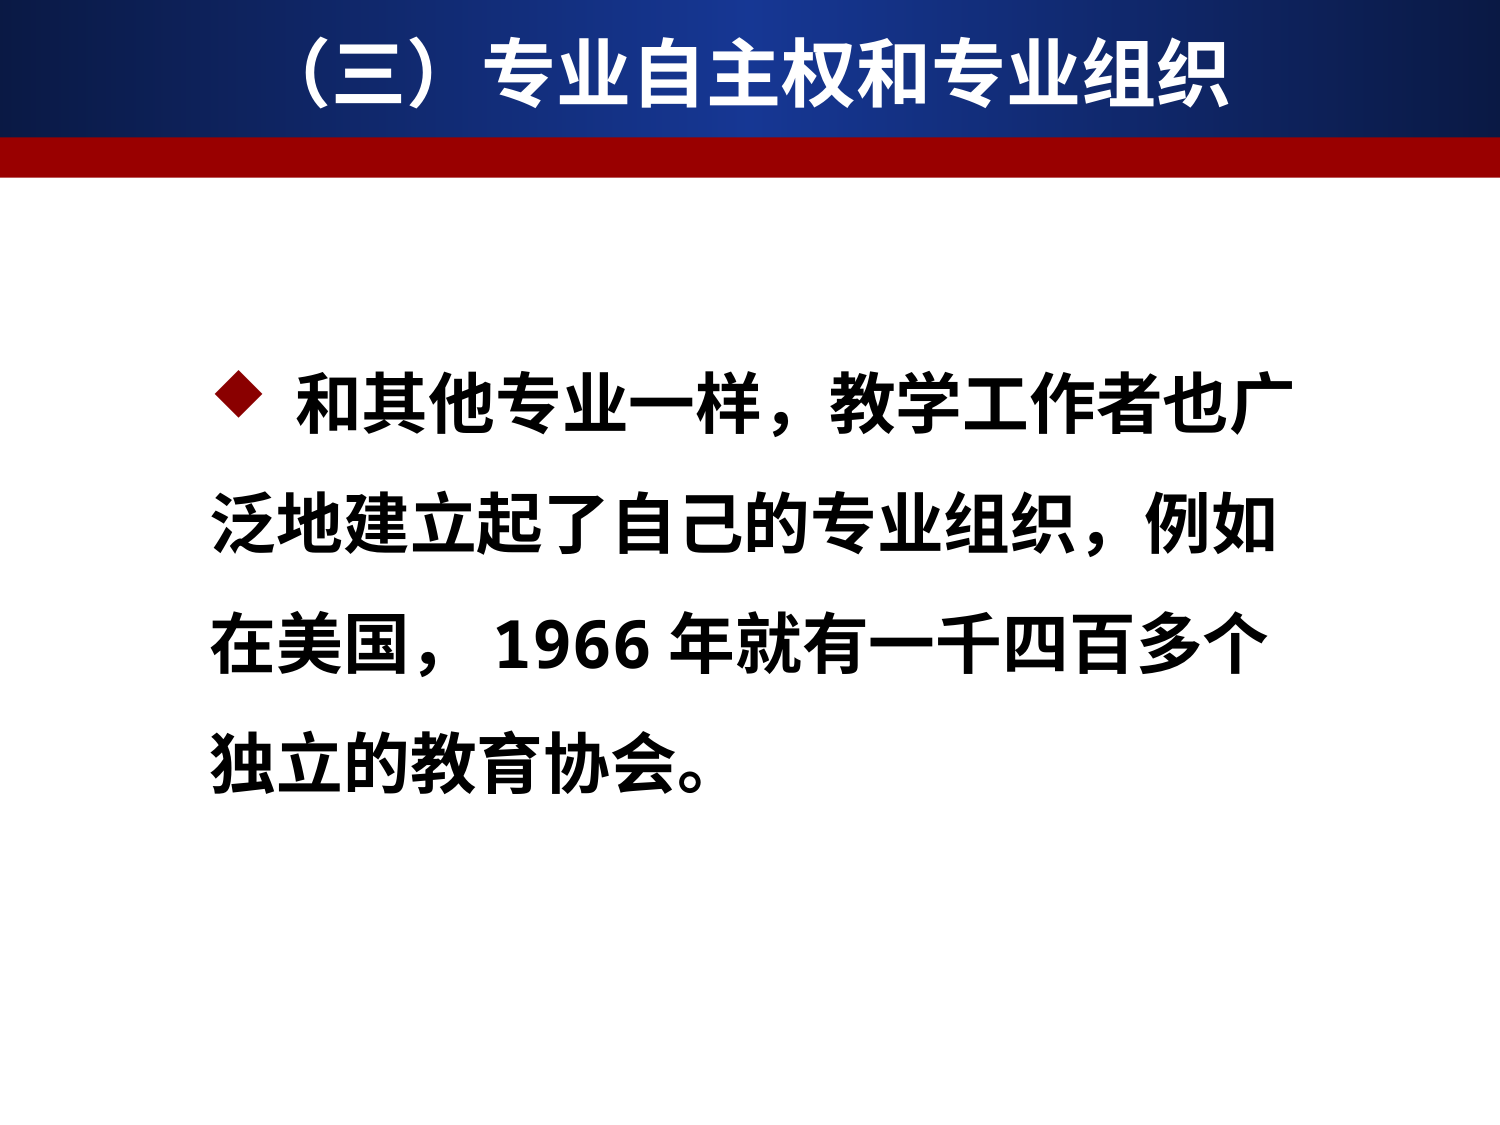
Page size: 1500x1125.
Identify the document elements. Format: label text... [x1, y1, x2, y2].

list 和其他专业一样，教学工作者也广泛地建立起了自己的专业组织，例如在美国，1966年就有一千四百多个独立的教育协会。 [194, 314, 1341, 823]
title （三）专业自主权和专业组织 [50, 24, 1438, 118]
